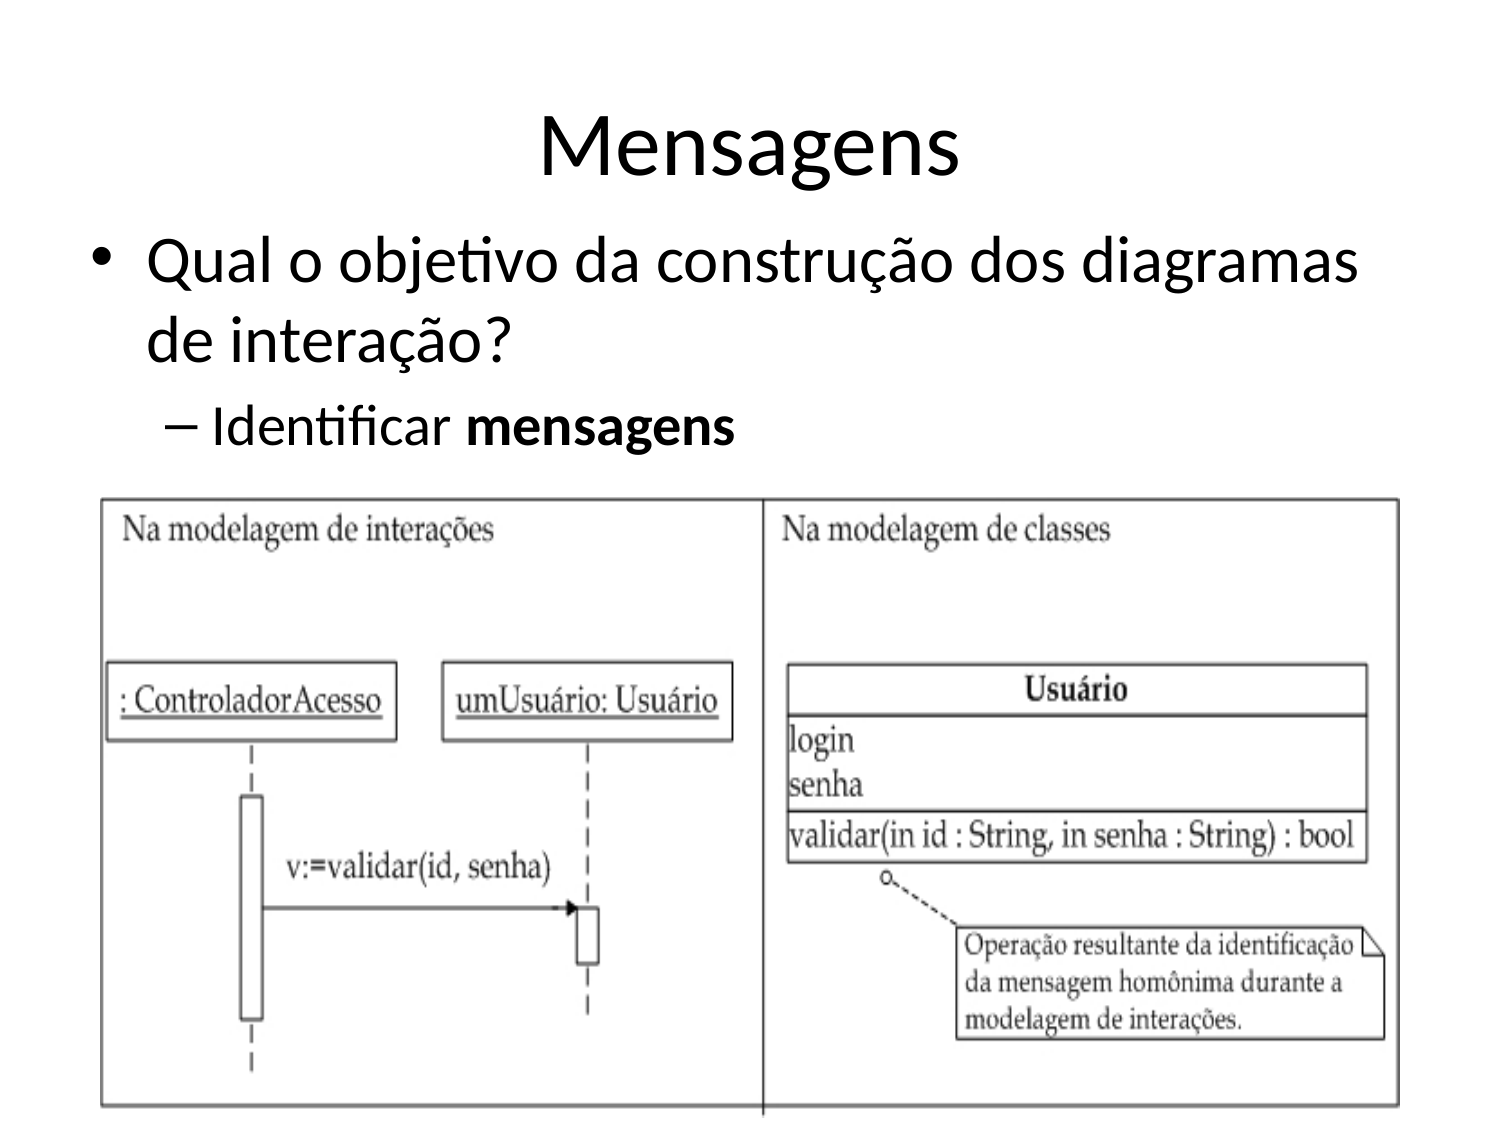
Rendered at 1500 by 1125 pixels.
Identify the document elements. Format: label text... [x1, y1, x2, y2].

title Mensagens [75, 45, 1425, 208]
list Qual o objetivo da construção dos diagramas de interação? Identificar mensagens [75, 208, 1425, 951]
picture [100, 497, 1400, 1118]
